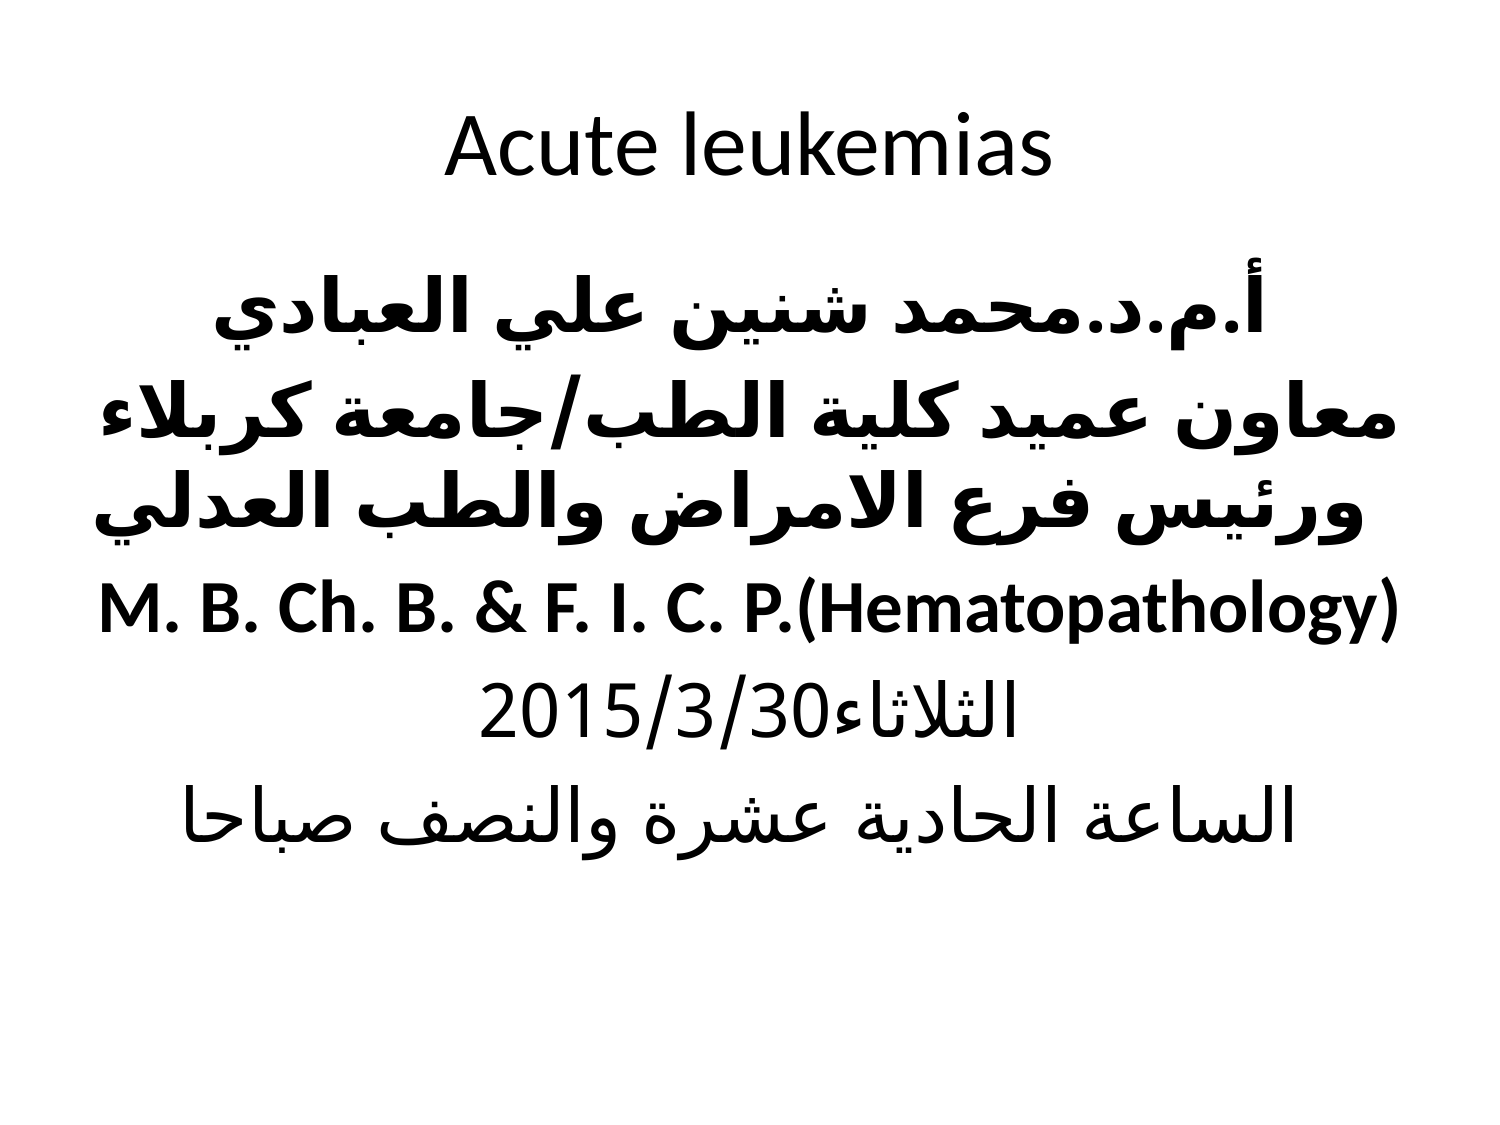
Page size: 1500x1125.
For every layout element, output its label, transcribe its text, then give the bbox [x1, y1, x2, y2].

list أ.م.د.محمد شنين علي العبادي معاون عميد كلية الطب/جامعة كربلاء ورئيس فرع الامراض والطب العدلي M. B. Ch. B. & F. I. C. P.(Hematopathology) الثلاثاء2015/3/30 الساعة الحادية عشرة والنصف صباحا [75, 249, 1425, 963]
title Acute leukemias [75, 45, 1425, 233]
